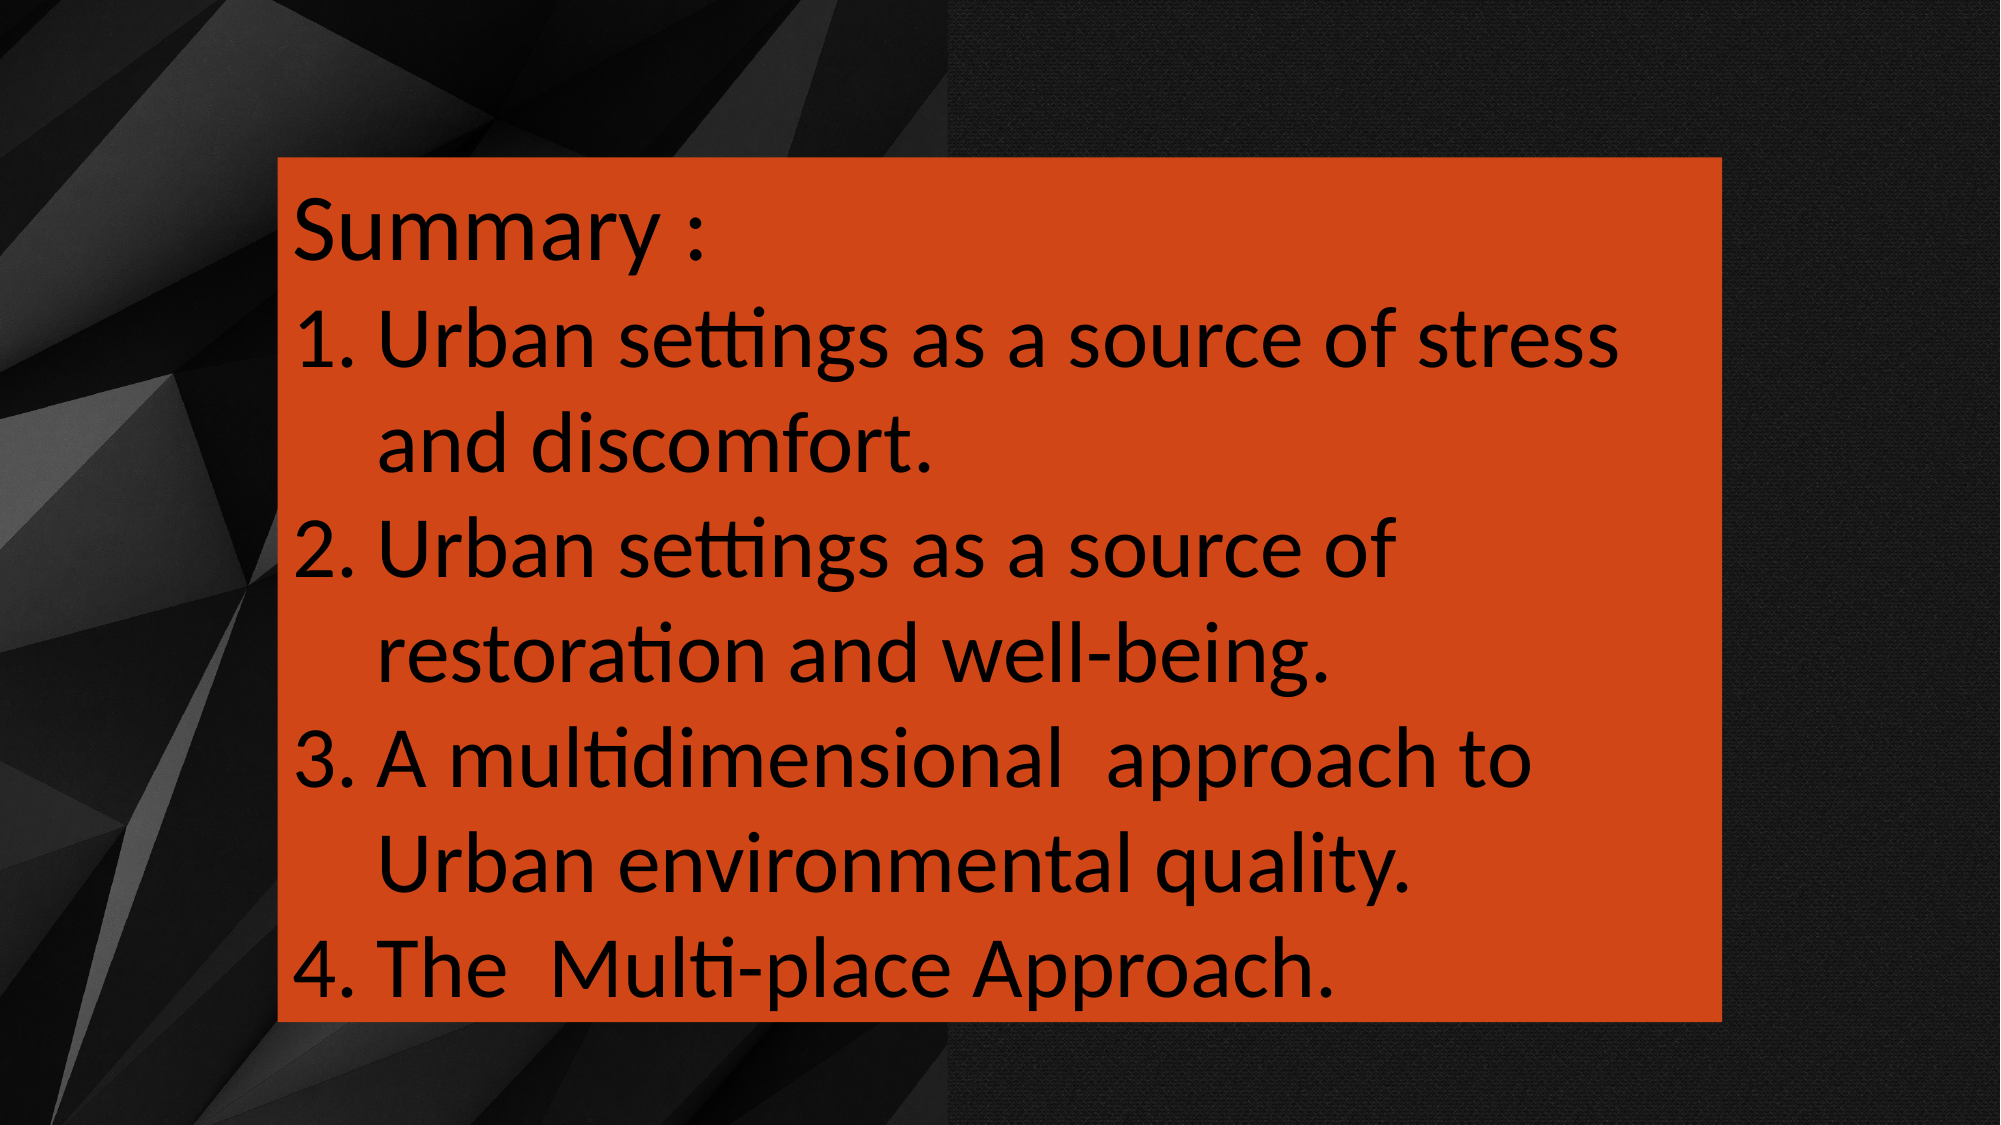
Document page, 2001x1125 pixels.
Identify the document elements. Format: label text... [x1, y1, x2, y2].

text_box Summary : Urban settings as a source of stress and discomfort. Urban settings as a source of restoration and well-being. A multidimensional approach to Urban environmental quality. The Multi-place Approach. [948, 157, 1723, 1023]
picture [0, 0, 2000, 1125]
